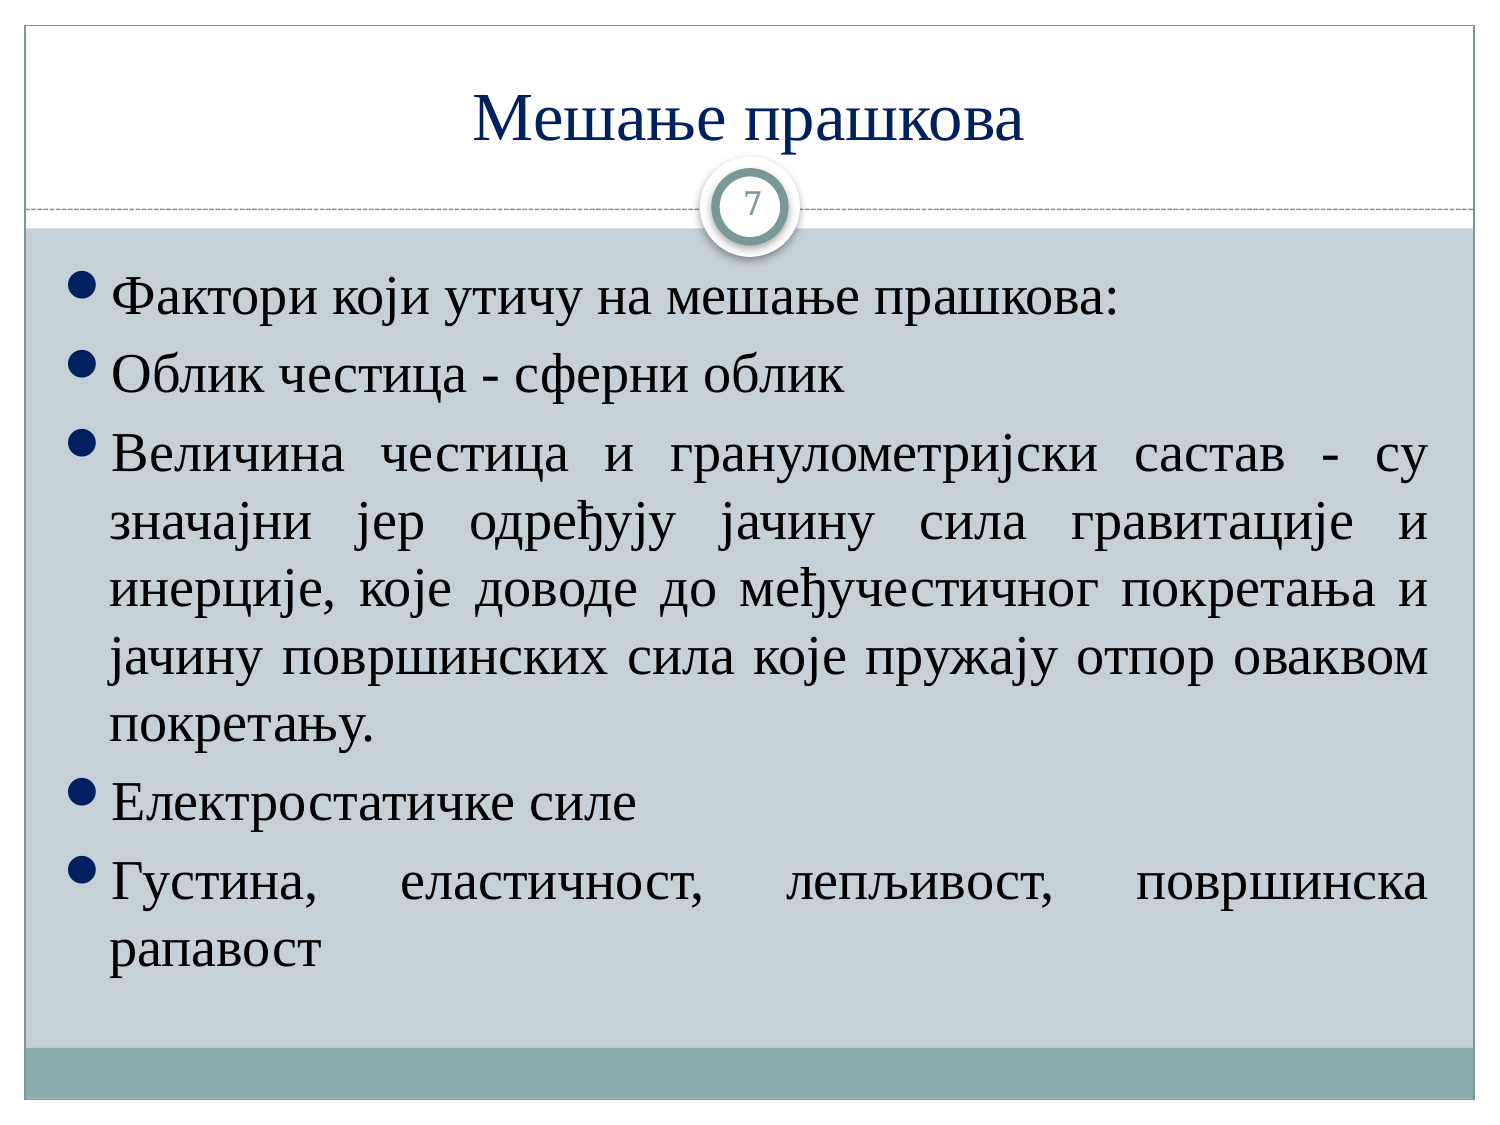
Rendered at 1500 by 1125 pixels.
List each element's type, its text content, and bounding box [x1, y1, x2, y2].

title Мешање прашкова [49, 37, 1450, 162]
slide_number 7 [715, 168, 791, 241]
list Фактори који утичу на мешање прашкова: Облик честица - сферни облик Величина честица и гранулометријски састав - су значајни јер одређују јачину сила гравитације и инерције, које доводе до међучестичног покретања и јачину површинских сила које пружају отпор оваквом покретању. Електростатичке силе Густина, еластичност, лепљивост, површинска рапавост [49, 250, 1445, 1001]
